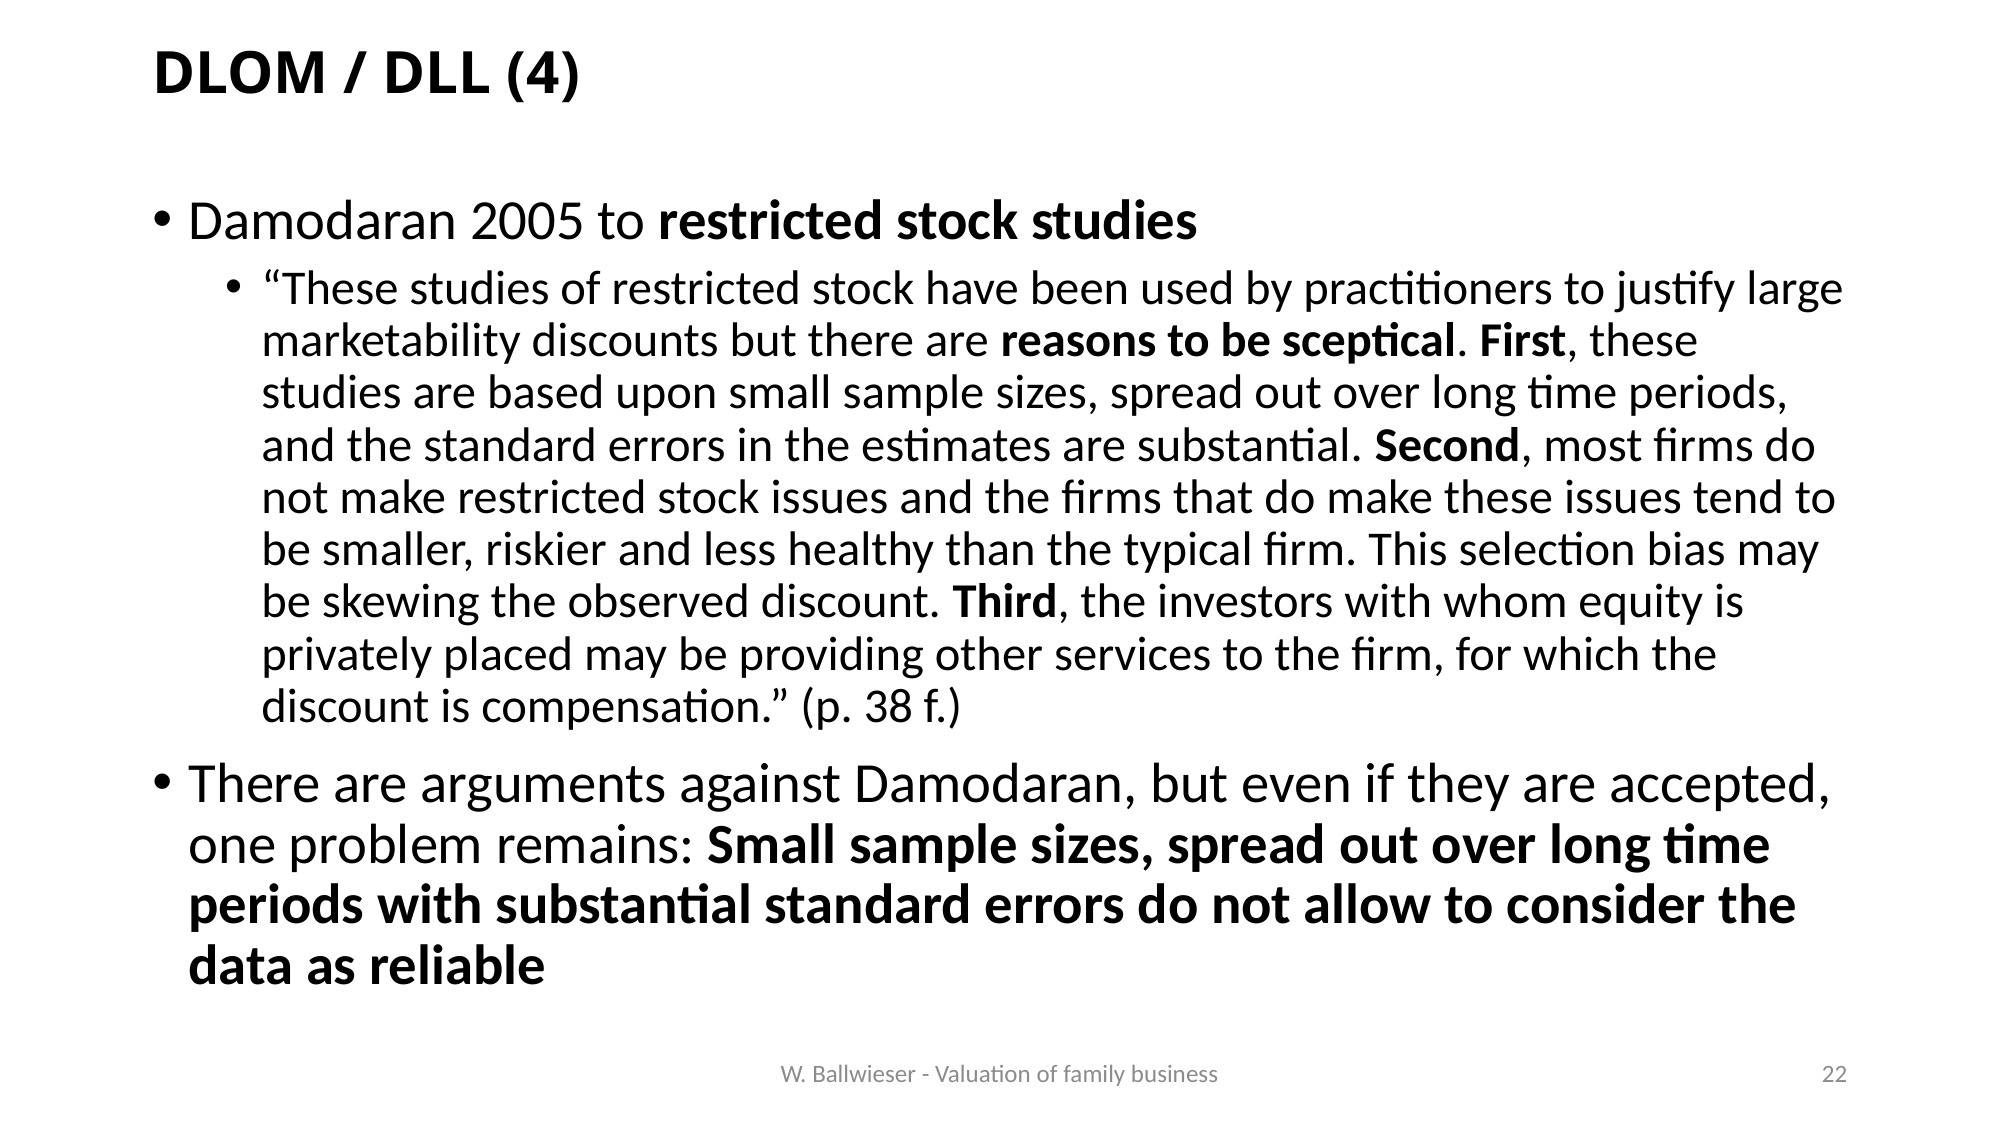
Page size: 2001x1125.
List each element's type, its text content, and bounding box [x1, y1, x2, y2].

slide_number 22 [1412, 1042, 1863, 1103]
list Damodaran 2005 to restricted stock studies “These studies of restricted stock have been used by practitioners to justify large marketability discounts but there are reasons to be sceptical. First, these studies are based upon small sample sizes, spread out over long time periods, and the standard errors in the estimates are substantial. Second, most firms do not make restricted stock issues and the firms that do make these issues tend to be smaller, riskier and less healthy than the typical firm. This selection bias may be skewing the observed discount. Third, the investors with whom equity is privately placed may be providing other services to the firm, for which the discount is compensation.” (p. 38 f.) There are arguments against Damodaran, but even if they are accepted, one problem remains: Small sample sizes, spread out over long time periods with substantial standard errors do not allow to consider the data as reliable [137, 183, 1863, 1014]
footer W. Ballwieser - Valuation of family business [662, 1042, 1338, 1103]
title DLOM / DLL (4) [137, 0, 1863, 149]
